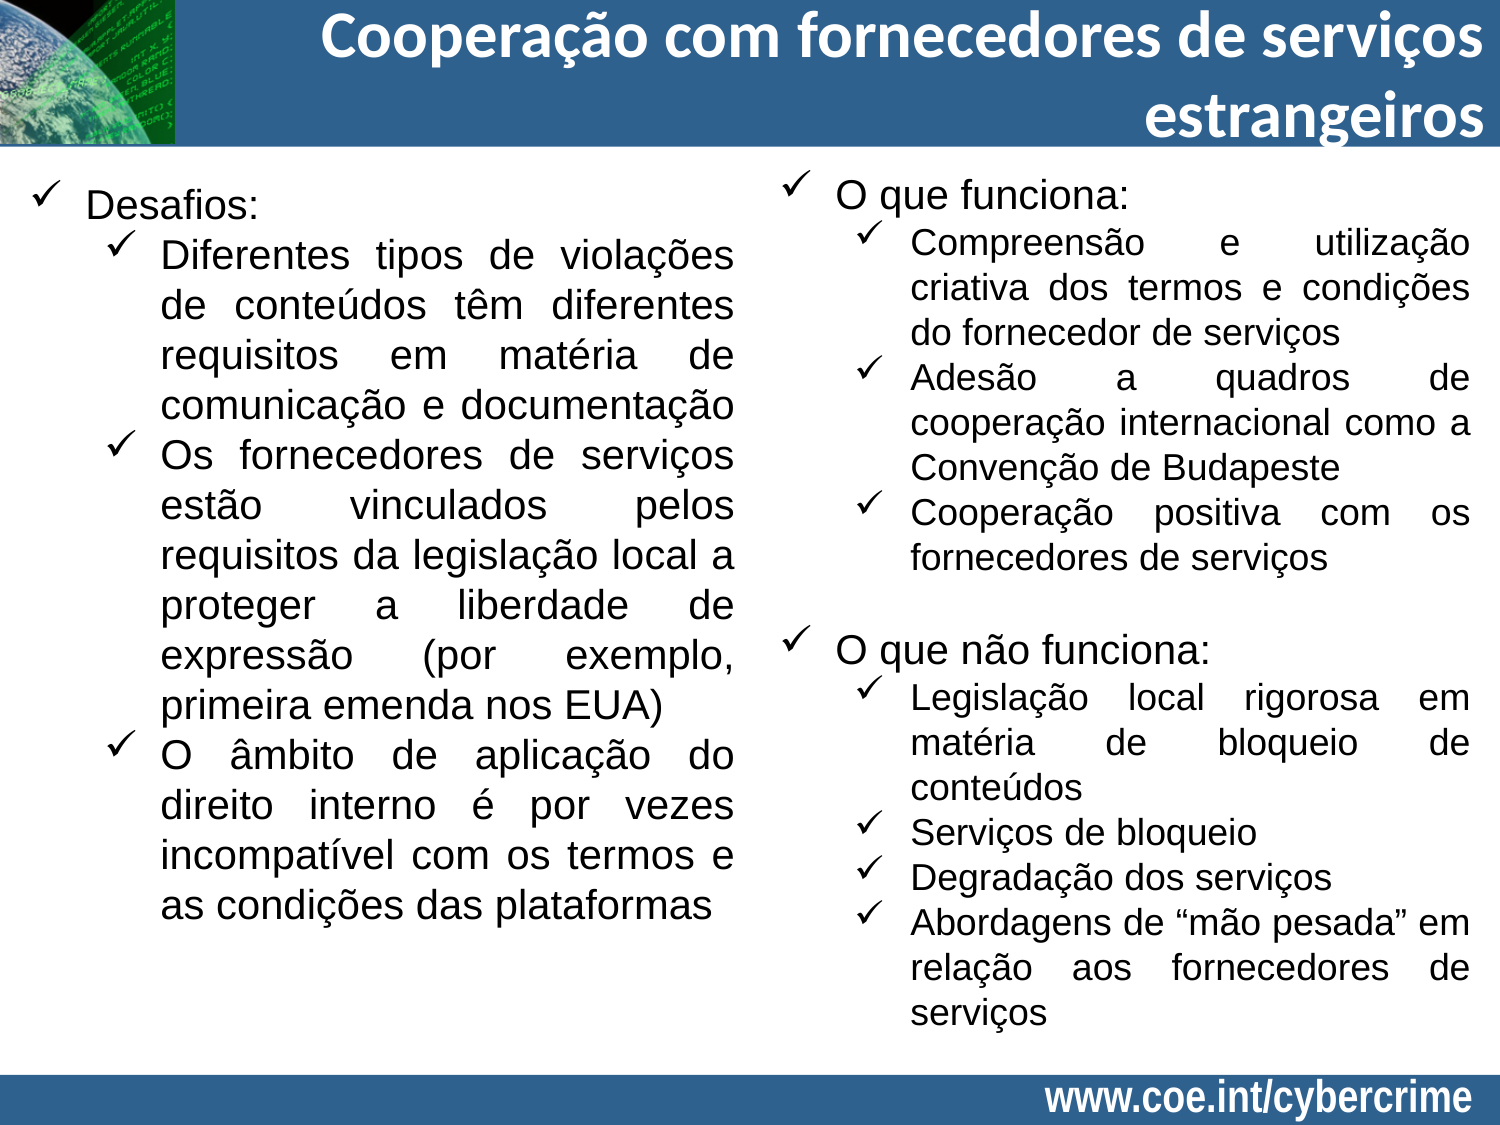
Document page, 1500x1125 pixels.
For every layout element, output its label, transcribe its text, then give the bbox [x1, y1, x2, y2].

text_box Cooperação com fornecedores de serviços estrangeiros [177, 0, 1500, 149]
text_box www.coe.int/cybercrime [1030, 1059, 1500, 1125]
text_box Desafios: Diferentes tipos de violações de conteúdos têm diferentes requisitos em matéria de comunicação e documentação Os fornecedores de serviços estão vinculados pelos requisitos da legislação local a proteger a liberdade de expressão (por exemplo, primeira emenda nos EUA) O âmbito de aplicação do direito interno é por vezes incompatível com os termos e as condições das plataformas [14, 170, 750, 936]
text_box O que funciona: Compreensão e utilização criativa dos termos e condições do fornecedor de serviços Adesão a quadros de cooperação internacional como a Convenção de Budapeste Cooperação positiva com os fornecedores de serviços O que não funciona: Legislação local rigorosa em matéria de bloqueio de conteúdos Serviços de bloqueio Degradação dos serviços Abordagens de “mão pesada” em relação aos fornecedores de serviços [764, 160, 1486, 1041]
picture [0, 0, 175, 144]
text_box [0, 1073, 1030, 1125]
